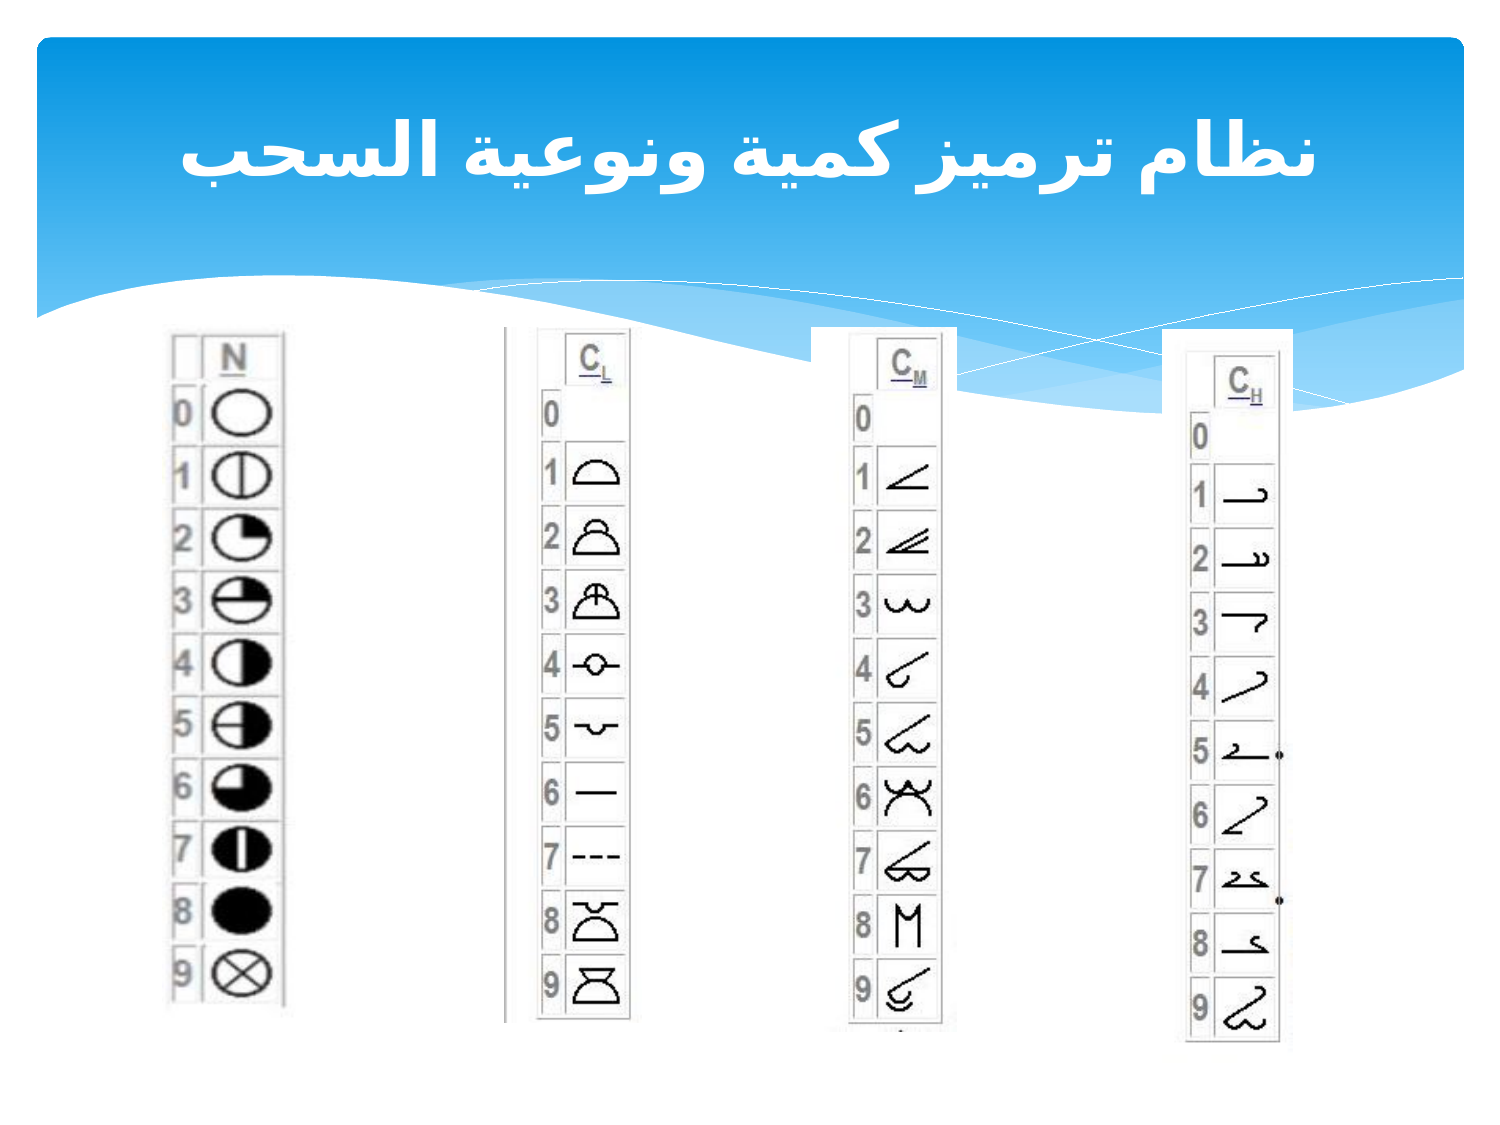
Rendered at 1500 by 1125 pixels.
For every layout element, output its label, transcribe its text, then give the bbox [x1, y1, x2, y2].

title نظام ترميز كمية ونوعية السحب [75, 55, 1425, 238]
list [162, 324, 301, 1022]
picture [504, 326, 643, 1023]
picture [811, 327, 957, 1033]
picture [1162, 329, 1293, 1063]
